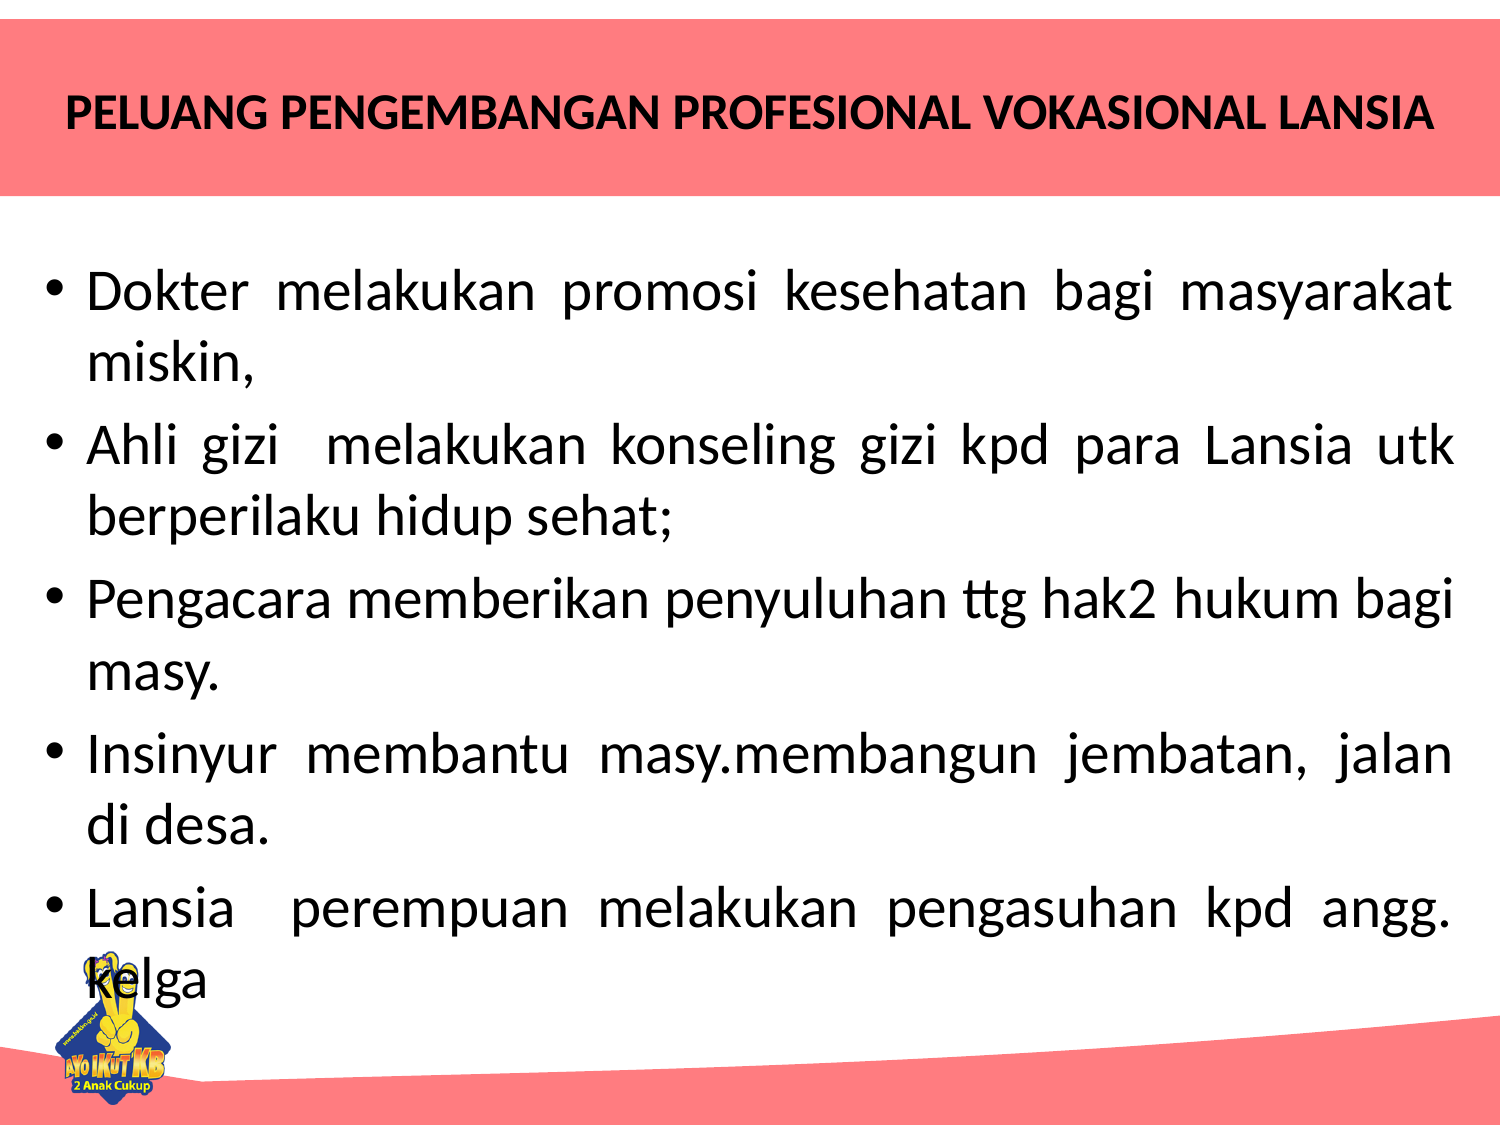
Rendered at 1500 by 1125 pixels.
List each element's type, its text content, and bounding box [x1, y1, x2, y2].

list Dokter melakukan promosi kesehatan bagi masyarakat miskin, Ahli gizi melakukan konseling gizi kpd para Lansia utk berperilaku hidup sehat; Pengacara memberikan penyuluhan ttg hak2 hukum bagi masy. Insinyur membantu masy.membangun jembatan, jalan di desa. Lansia perempuan melakukan pengasuhan kpd angg. kelga [29, 243, 1471, 1024]
picture [53, 1024, 172, 1105]
title PELUANG PENGEMBANGAN PROFESIONAL VOKASIONAL LANSIA [29, 44, 1471, 173]
